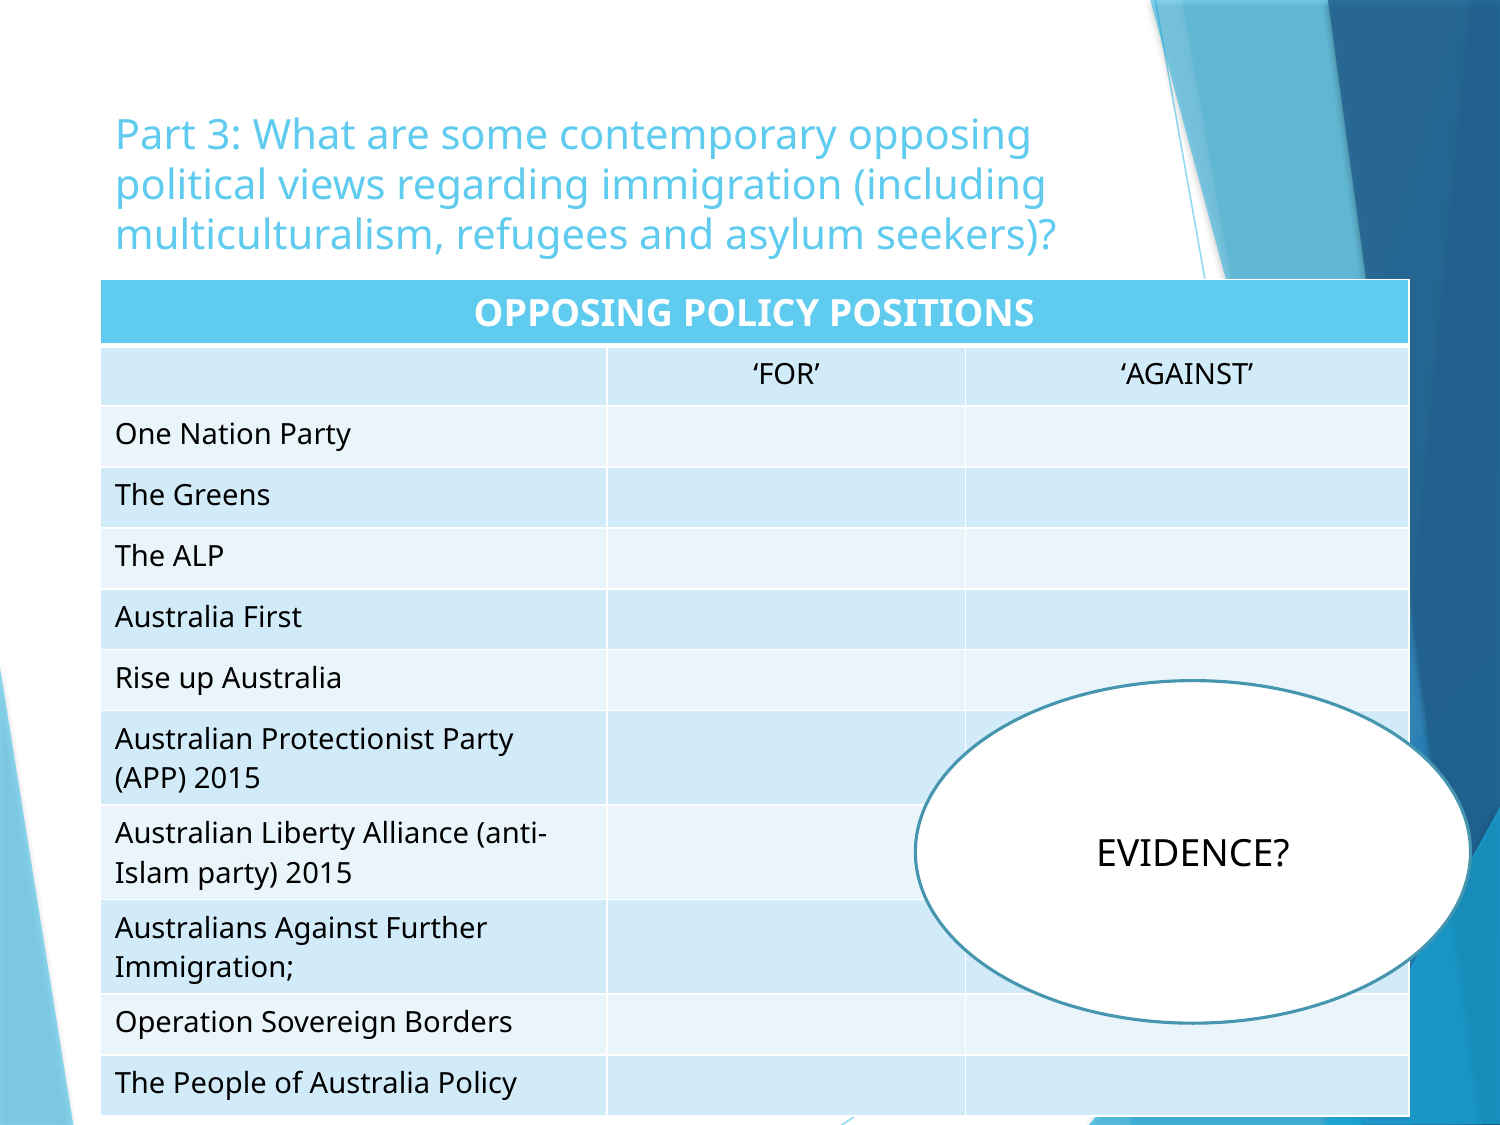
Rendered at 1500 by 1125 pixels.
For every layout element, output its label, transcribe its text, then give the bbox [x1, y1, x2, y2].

table_cell [101, 348, 606, 405]
table_cell One Nation Party [101, 407, 606, 466]
table_cell [608, 529, 965, 588]
table_cell [966, 590, 1408, 649]
table_cell Australia First [101, 590, 606, 649]
table_cell [608, 1056, 965, 1115]
table_cell Australian Protectionist Party (APP) 2015 [101, 711, 606, 804]
table_cell [1358, 711, 1408, 740]
table_cell [966, 995, 1408, 1054]
table_cell [966, 529, 1408, 588]
table_cell Rise up Australia [101, 650, 606, 710]
table_cell [608, 995, 965, 1054]
table_cell [608, 806, 923, 899]
table_cell The Greens [101, 468, 606, 527]
table_cell The People of Australia Policy [101, 1056, 606, 1115]
table_cell [966, 468, 1408, 527]
table_cell [966, 954, 1029, 993]
table_cell [966, 1056, 1408, 1115]
table_cell [608, 590, 965, 649]
table_cell ‘FOR’ [608, 348, 965, 405]
table_cell [608, 711, 965, 804]
table_cell [608, 900, 965, 993]
table_cell Australians Against Further Immigration; [101, 900, 606, 993]
table_cell [966, 711, 1028, 750]
table_cell [1357, 963, 1408, 993]
table_cell [608, 407, 965, 466]
title Part 3: What are some contemporary opposing political views regarding immigration (including multiculturalism, refugees and asylum seekers)? [99, 99, 1142, 279]
table_cell [966, 407, 1408, 466]
table_cell [608, 468, 965, 527]
table_cell Operation Sovereign Borders [101, 995, 606, 1054]
table_cell Australian Liberty Alliance (anti-Islam party) 2015 [101, 806, 606, 899]
table_cell [608, 650, 965, 710]
text_box EVIDENCE? [913, 679, 1473, 1025]
table_cell ‘AGAINST’ [966, 348, 1408, 405]
table_cell [966, 650, 1408, 710]
table_header OPPOSING POLICY POSITIONS [101, 280, 1408, 343]
table_cell The ALP [101, 529, 606, 588]
